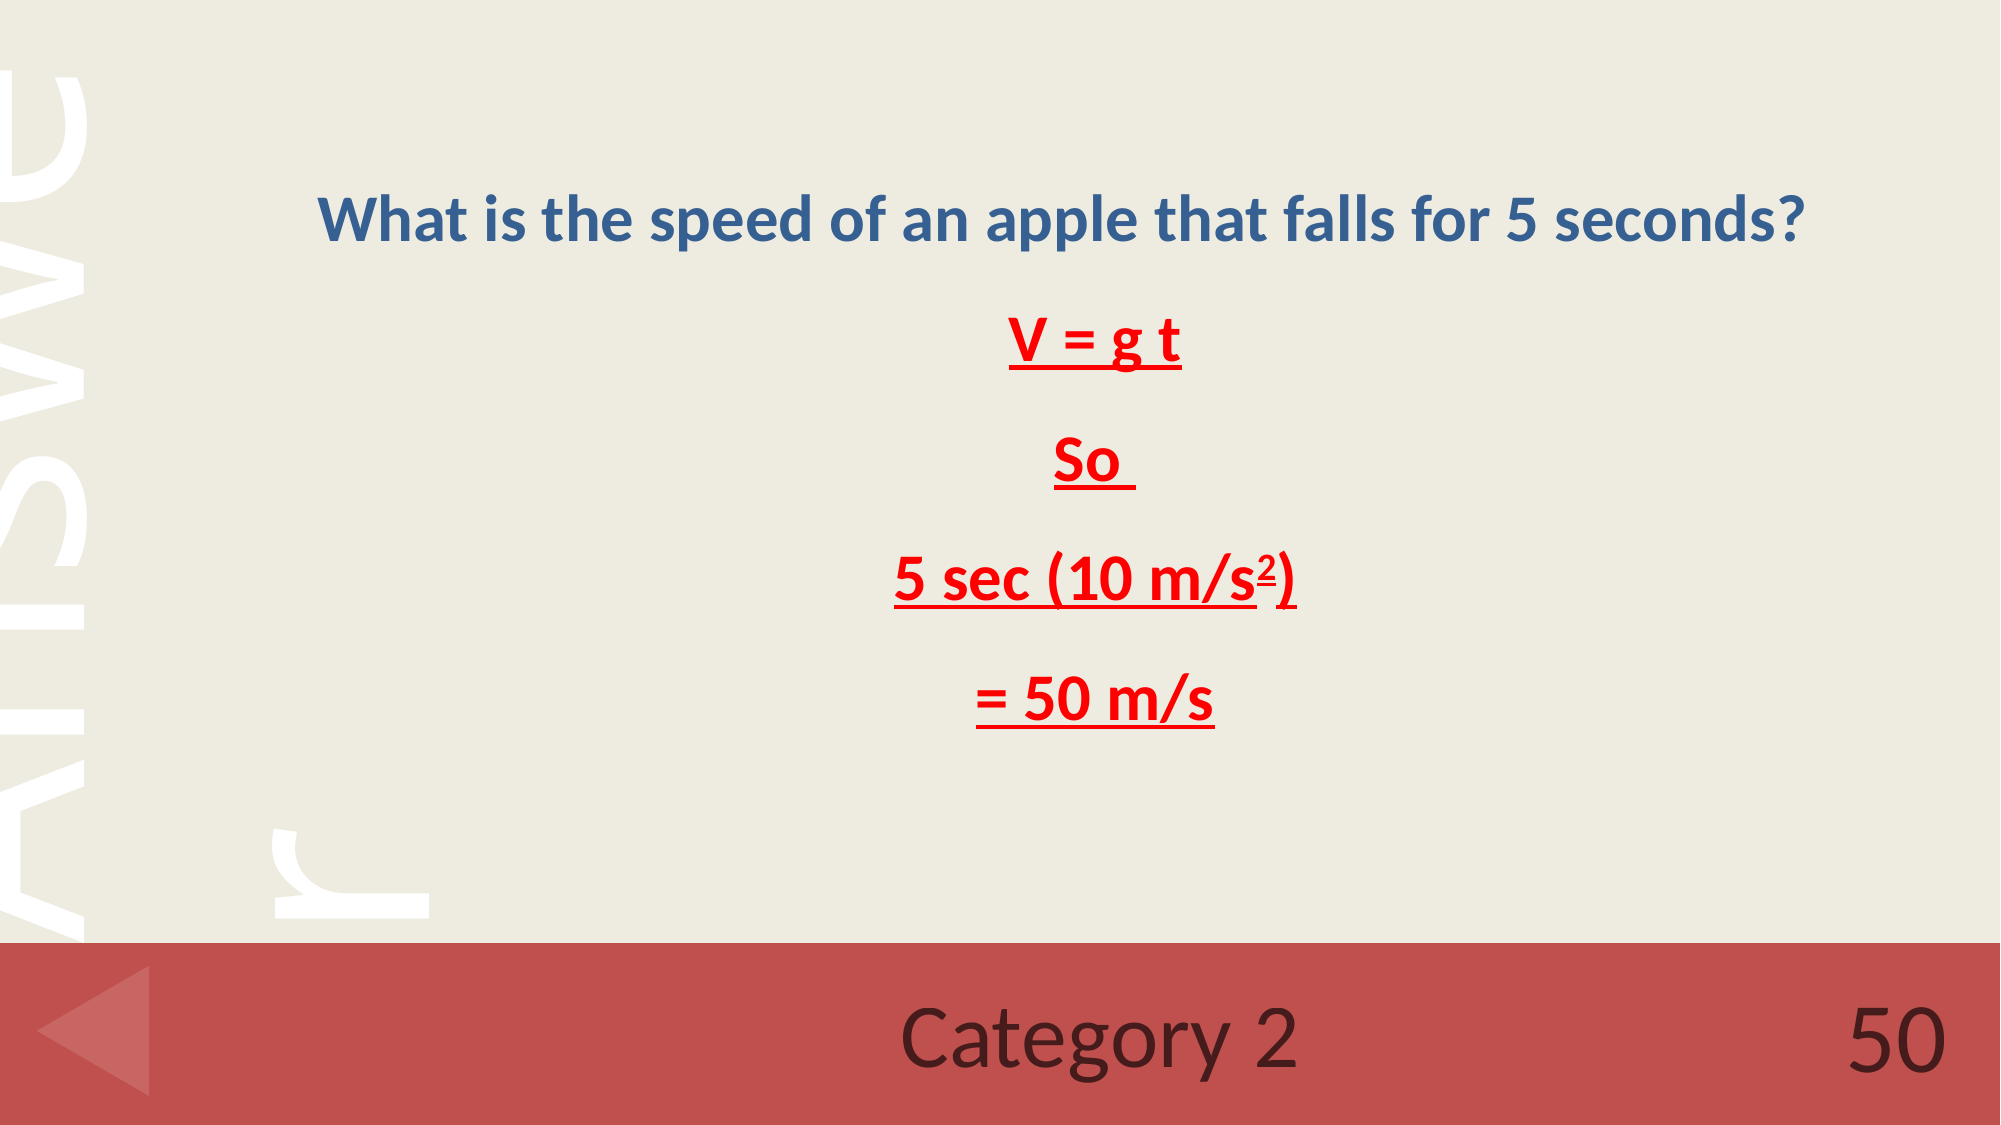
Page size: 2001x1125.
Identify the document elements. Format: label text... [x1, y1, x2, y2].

title Category 2 [200, 937, 2000, 1125]
list What is the speed of an apple that falls for 5 seconds? V = g t So 5 sec (10 m/s2) = 50 m/s [302, 138, 1889, 850]
